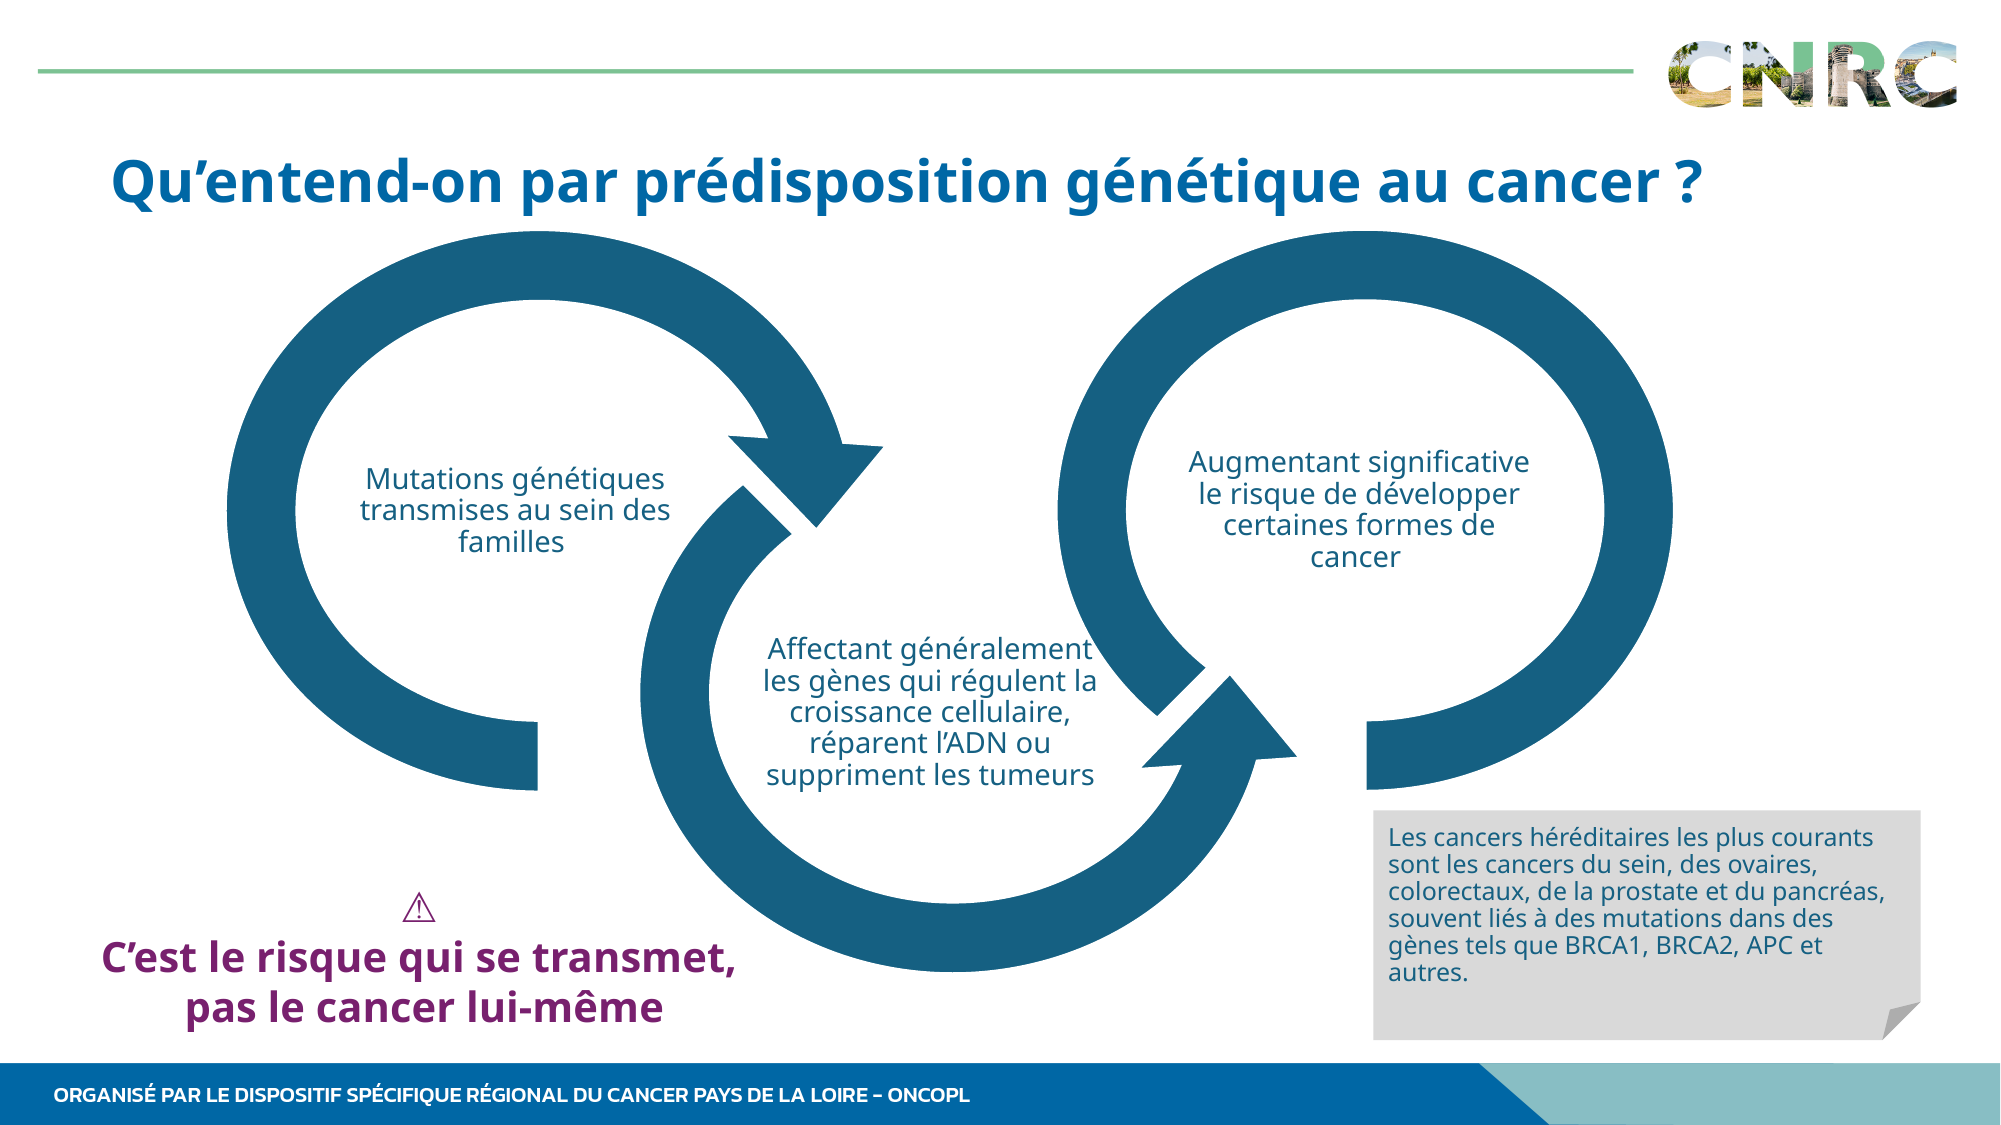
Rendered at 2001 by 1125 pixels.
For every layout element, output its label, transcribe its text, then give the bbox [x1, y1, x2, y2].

picture [1346, 0, 2001, 1125]
title Qu’entend-on par prédisposition génétique au cancer ? [1346, 95, 1821, 272]
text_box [508, 0, 1346, 1125]
picture [0, 0, 508, 1125]
text_box ⚠️ C’est le risque qui se transmet, pas le cancer lui-même [4, 873, 508, 1039]
text_box Les cancers héréditaires les plus courants sont les cancers du sein, des ovaires, colorectaux, de la prostate et du pancréas, souvent liés à des mutations dans des gènes tels que BRCA1, BRCA2, APC et autres. [1371, 808, 1926, 1042]
title Qu’entend-on par prédisposition génétique au cancer ? [95, 95, 508, 272]
picture [299, 305, 508, 716]
